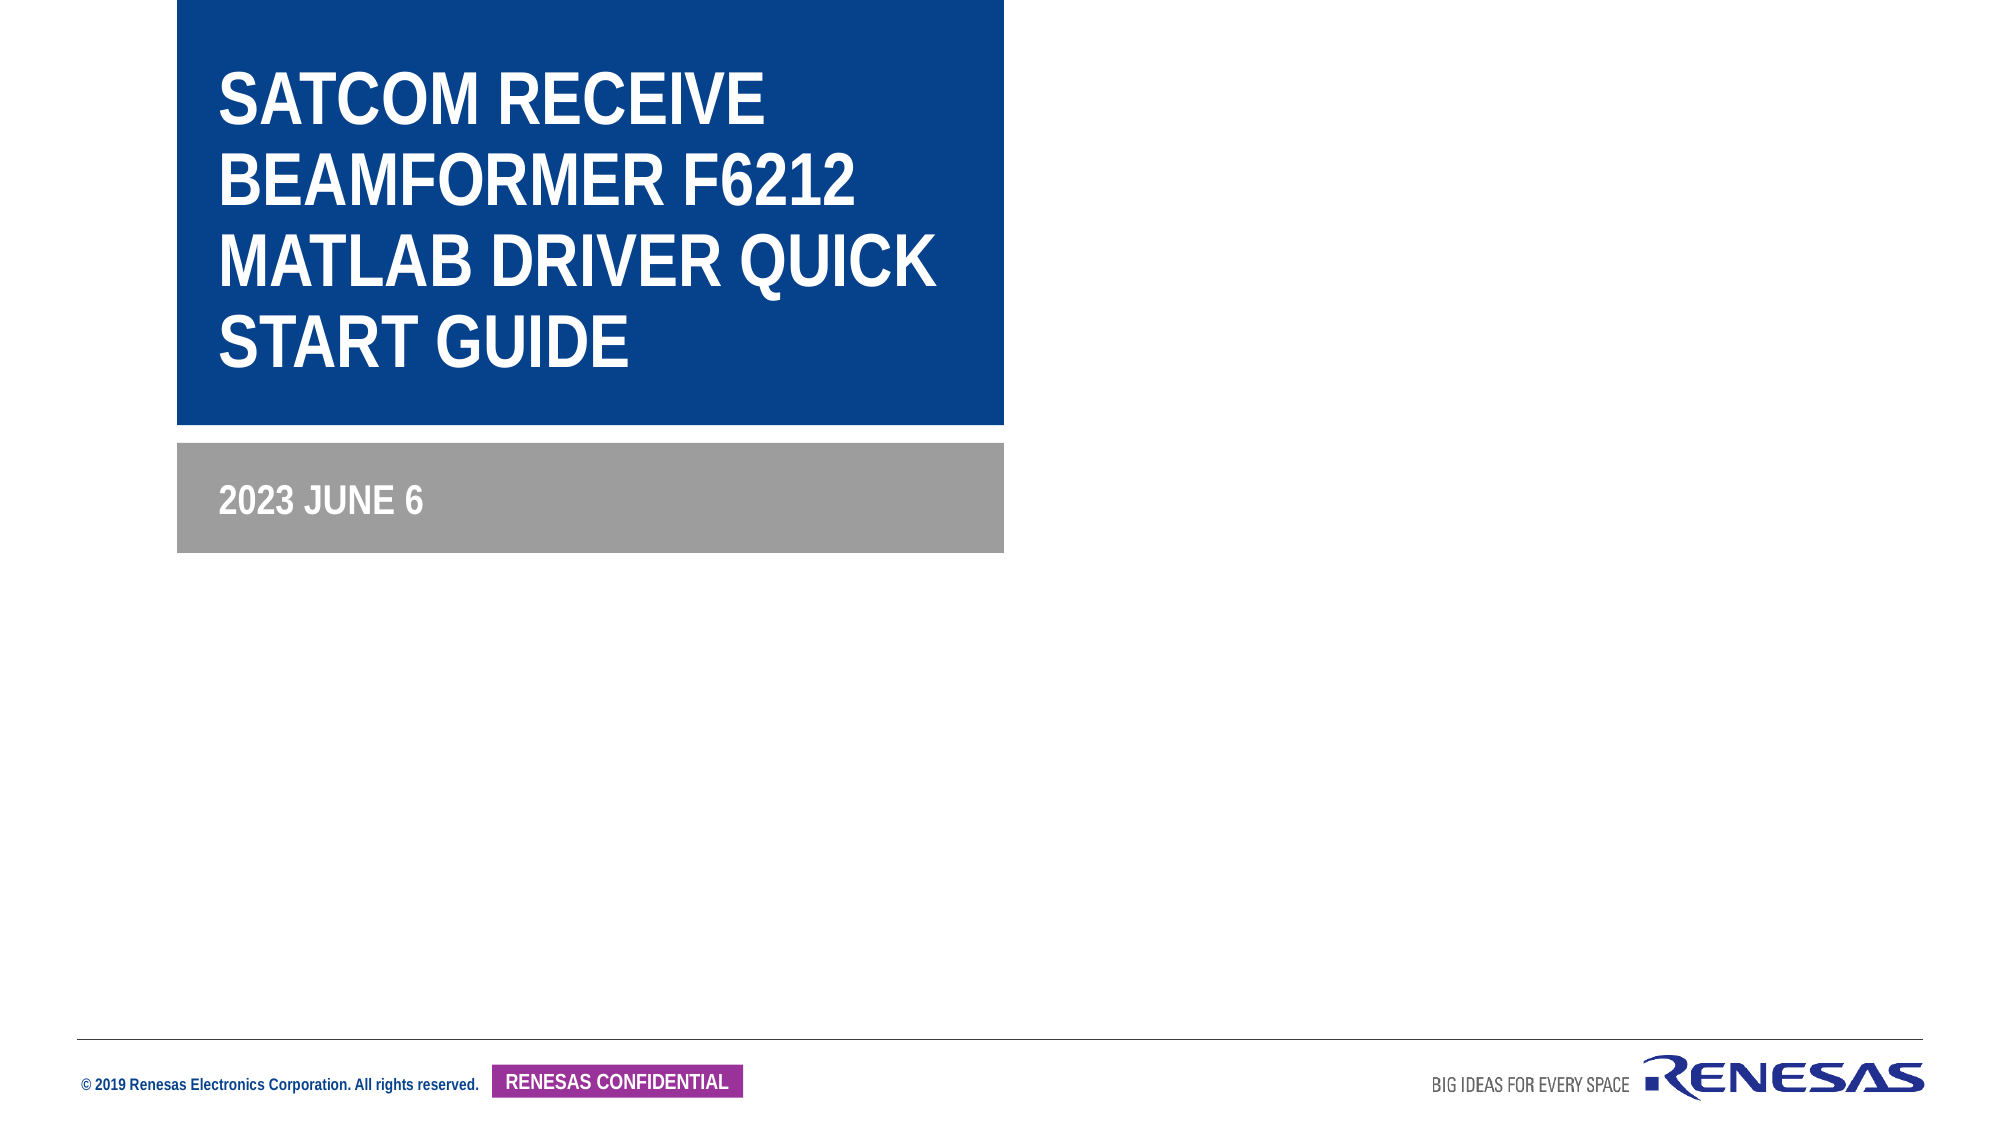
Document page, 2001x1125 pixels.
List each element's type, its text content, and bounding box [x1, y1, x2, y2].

list SATCOM Receive BEAMFORMER F6212 MATLAB Driver Quick Start Guide [177, 0, 1004, 426]
picture [1425, 1049, 1933, 1106]
list 2023 JUNE 6 [177, 442, 1004, 553]
